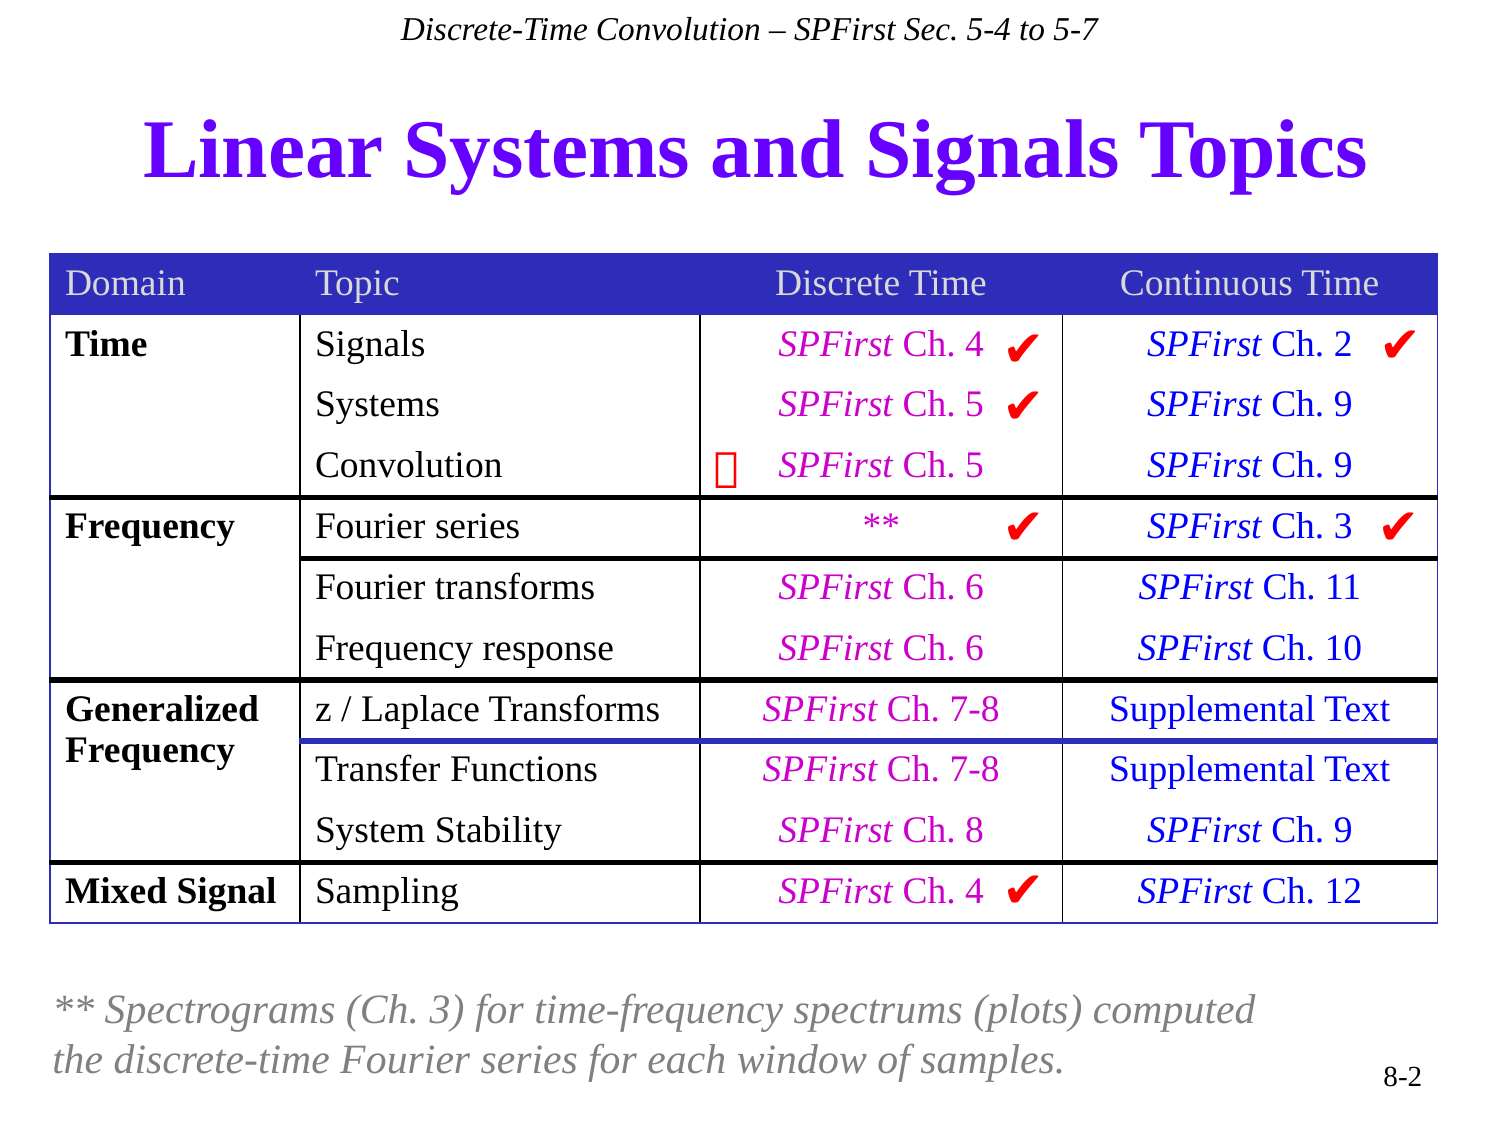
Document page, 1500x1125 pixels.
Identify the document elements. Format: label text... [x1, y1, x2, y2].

table_cell Time [51, 315, 299, 495]
table_cell SPFirst Ch. 6 [701, 561, 982, 619]
table_cell Convolution [301, 437, 696, 495]
table_cell SPFirst Ch. 4 [701, 315, 982, 376]
table_cell SPFirst Ch. 5 [701, 376, 982, 437]
text_box Discrete-Time Convolution – SPFirst Sec. 5-4 to 5-7 [0, 0, 1500, 55]
table_cell SPFirst Ch. 5 [772, 437, 982, 495]
table_cell Fourier series [301, 500, 699, 556]
table_cell Mixed Signal [51, 865, 299, 922]
table_cell Frequency [51, 500, 299, 677]
table_header Discrete Time [700, 255, 1062, 315]
table_cell Generalized Frequency [51, 683, 299, 860]
title Linear Systems and Signals Topics [75, 55, 1438, 238]
table_cell SPFirst Ch. 6 [701, 619, 982, 677]
table_cell SPFirst Ch. 4 [701, 865, 982, 922]
text_box  [696, 430, 772, 506]
table_cell Systems [301, 376, 699, 437]
table_header Domain [51, 255, 300, 315]
table_cell Frequency response [301, 619, 699, 677]
table_cell SPFirst Ch. 7-8 [701, 744, 982, 802]
table_cell Fourier transforms [301, 561, 699, 619]
slide_number 8-2 [1124, 1049, 1438, 1125]
table_cell SPFirst Ch. 7-8 [701, 683, 982, 738]
table_cell System Stability [301, 802, 699, 860]
table_cell ** [701, 500, 982, 556]
table_header Topic [300, 255, 700, 315]
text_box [987, 304, 1440, 926]
table_cell Signals [301, 315, 699, 376]
table_cell z / Laplace Transforms [301, 683, 699, 738]
table_cell SPFirst Ch. 8 [701, 802, 982, 860]
table_cell Transfer Functions [301, 744, 699, 802]
table_cell Sampling [301, 865, 699, 922]
table_header Continuous Time [1062, 255, 1437, 303]
text_box ** Spectrograms (Ch. 3) for time-frequency spectrums (plots) computed the discrete-time Fourier series for each window of samples. [37, 974, 1325, 1090]
